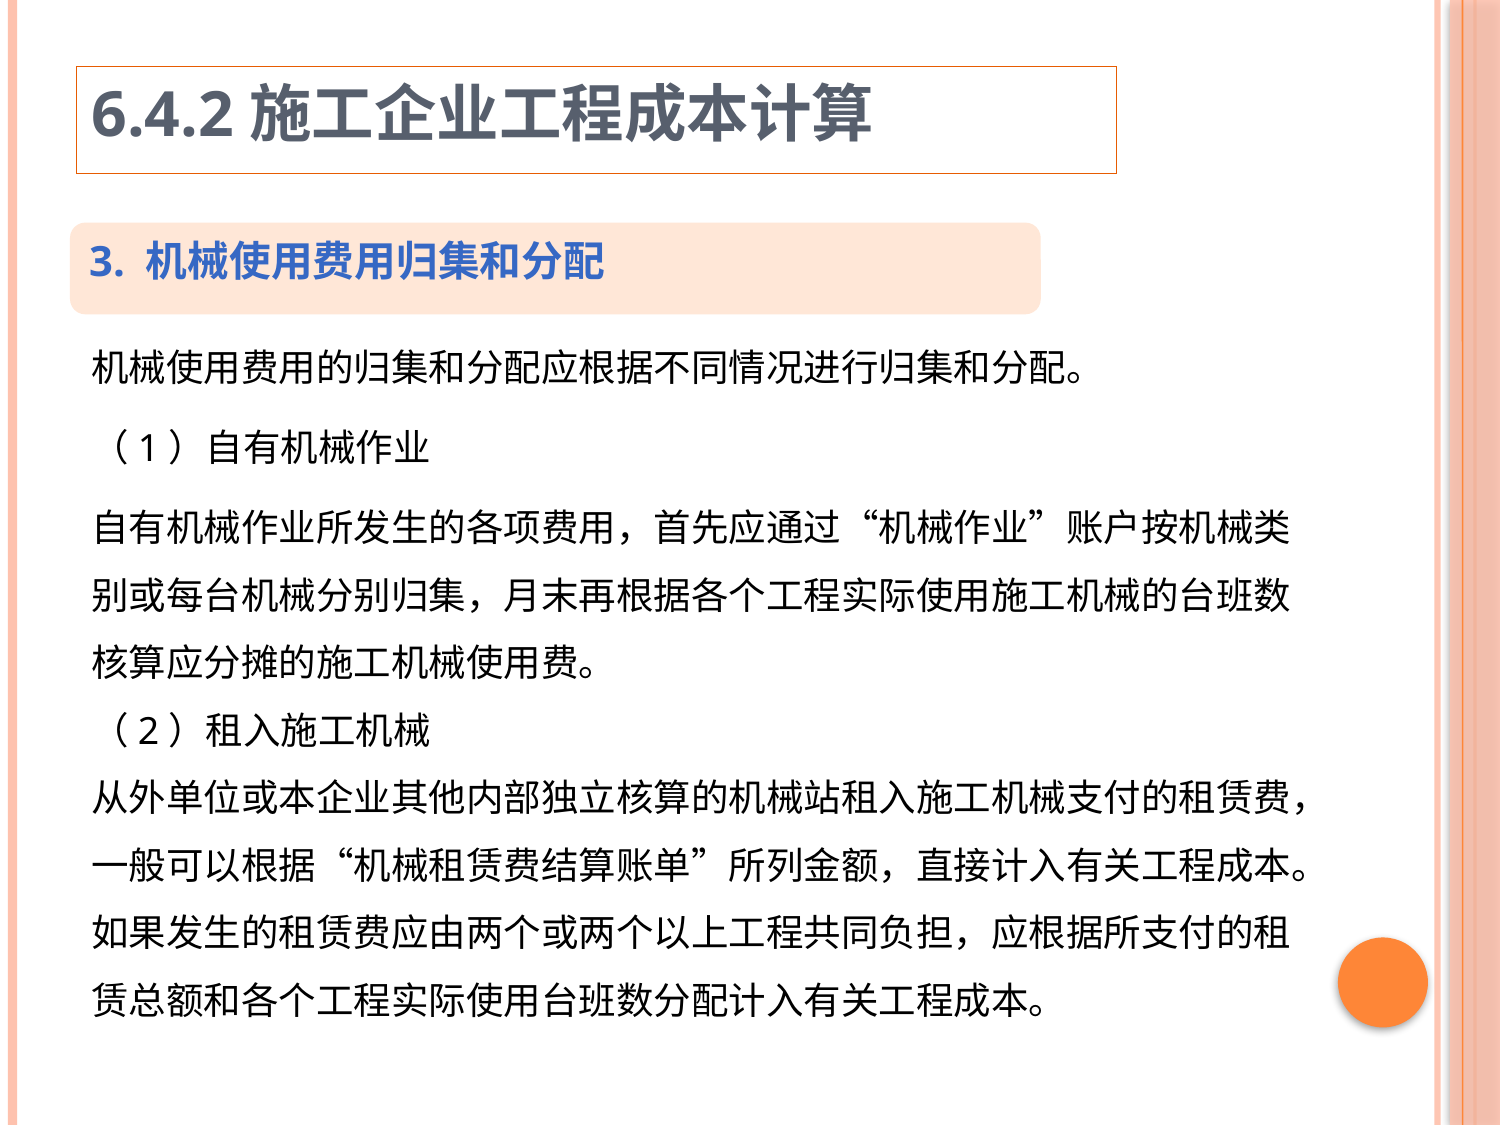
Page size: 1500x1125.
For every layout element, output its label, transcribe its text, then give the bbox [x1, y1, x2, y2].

text_box 3. 机械使用费用归集和分配 [69, 222, 1041, 314]
text_box 6.4.2施工企业工程成本计算 [76, 66, 1117, 174]
text_box 机械使用费用的归集和分配应根据不同情况进行归集和分配。 （1）自有机械作业 自有机械作业所发生的各项费用，首先应通过“机械作业”账户按机械类别或每台机械分别归集，月末再根据各个工程实际使用施工机械的台班数核算应分摊的施工机械使用费。 （2）租入施工机械 从外单位或本企业其他内部独立核算的机械站租入施工机械支付的租赁费，一般可以根据“机械租赁费结算账单”所列金额，直接计入有关工程成本。如果发生的租赁费应由两个或两个以上工程共同负担，应根据所支付的租赁总额和各个工程实际使用台班数分配计入有关工程成本。 [76, 314, 1321, 1015]
